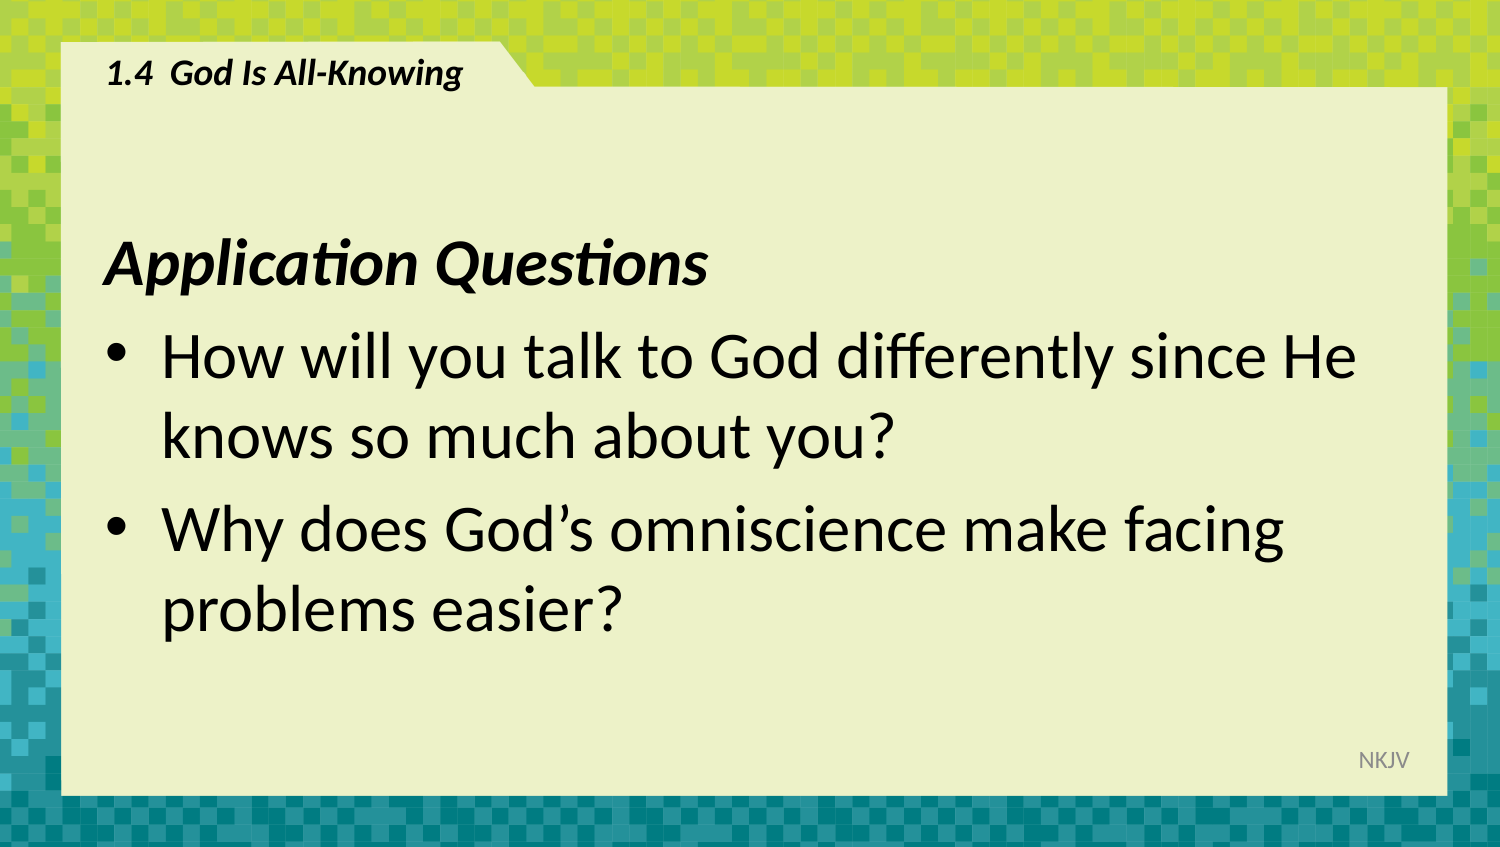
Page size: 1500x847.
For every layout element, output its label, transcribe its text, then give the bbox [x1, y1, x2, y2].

title 1.4 God Is All-Knowing [89, 33, 1420, 108]
footer NKJV [950, 736, 1425, 782]
list Application Questions How will you talk to God differently since He knows so much about you? Why does God’s omniscience make facing problems easier? [89, 141, 1403, 722]
picture [0, 0, 1500, 847]
